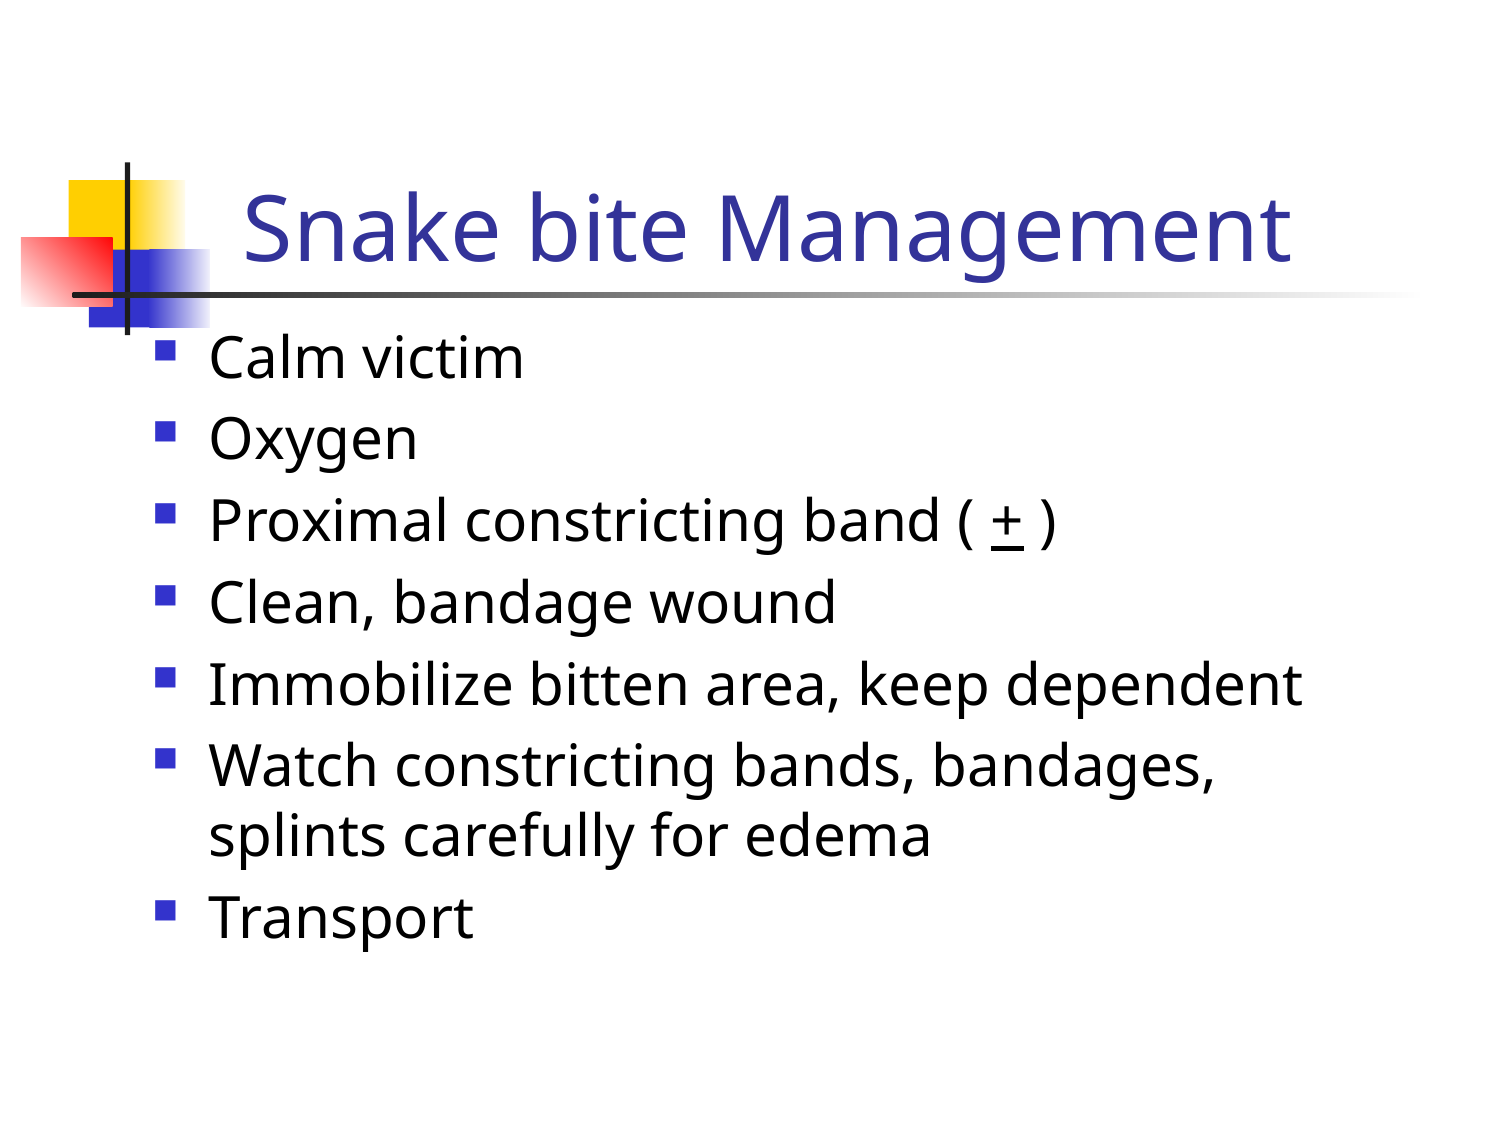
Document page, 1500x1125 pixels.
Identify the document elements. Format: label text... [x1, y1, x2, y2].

title Snake bite Management [227, 99, 1351, 288]
list Calm victim Oxygen Proximal constricting band ( + ) Clean, bandage wound Immobilize bitten area, keep dependent Watch constricting bands, bandages, splints carefully for edema Transport [137, 312, 1361, 988]
